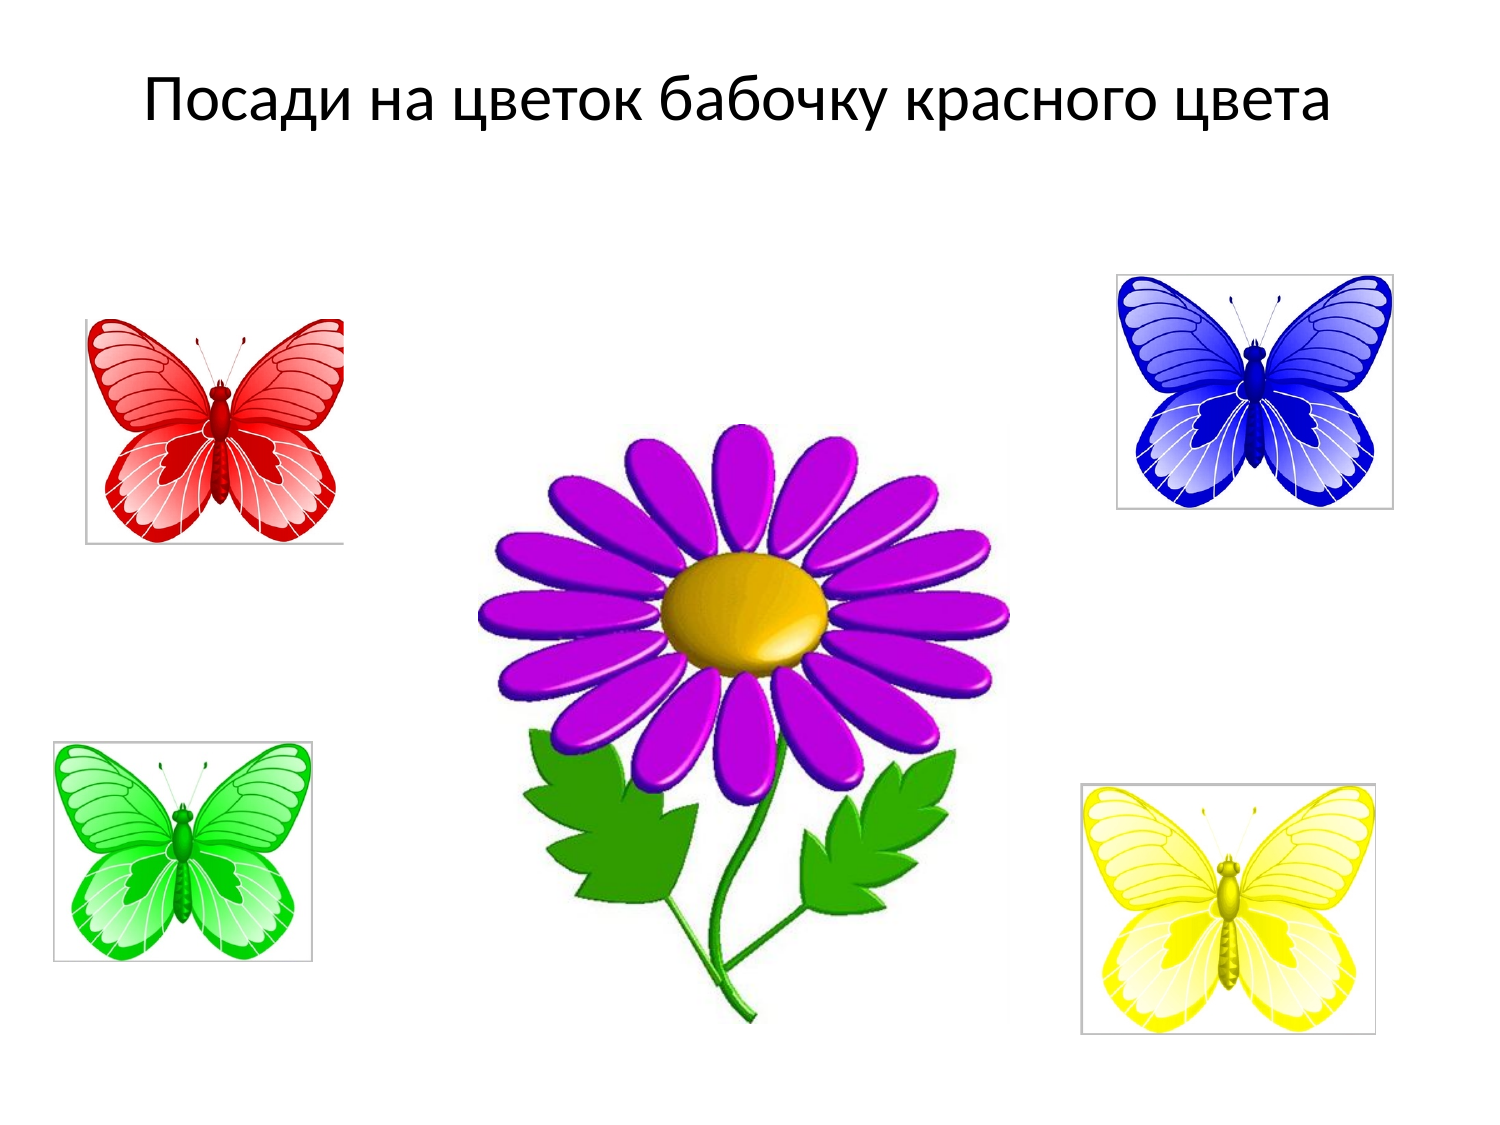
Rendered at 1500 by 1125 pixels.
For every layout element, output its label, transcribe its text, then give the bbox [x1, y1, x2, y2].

title Посади на цветок бабочку красного цвета [53, 0, 1425, 187]
picture [478, 424, 1011, 1024]
picture [1080, 783, 1377, 1035]
picture [84, 319, 344, 545]
picture [1115, 274, 1395, 511]
picture [52, 741, 314, 963]
